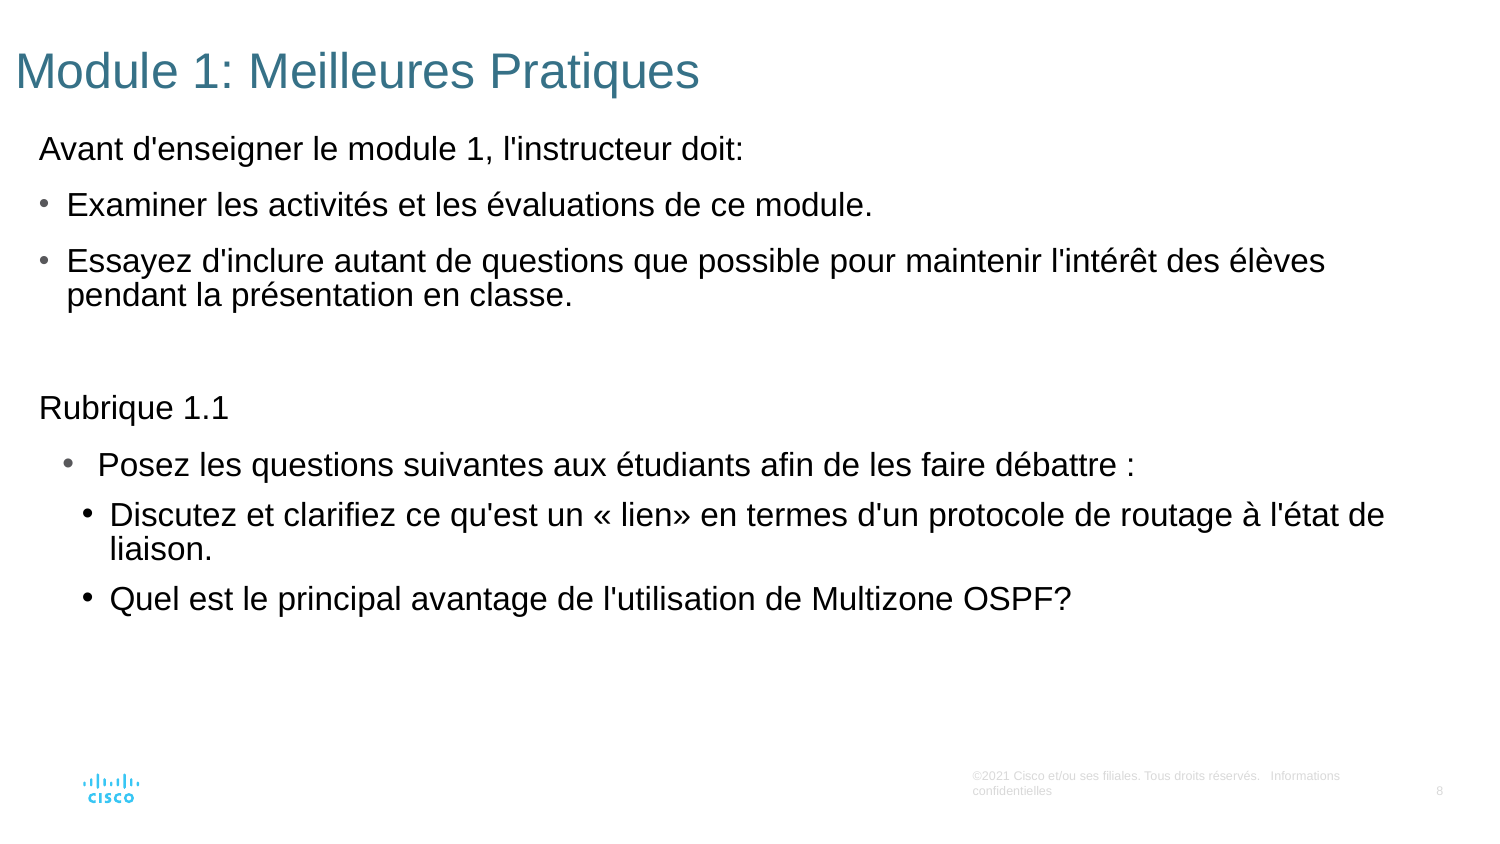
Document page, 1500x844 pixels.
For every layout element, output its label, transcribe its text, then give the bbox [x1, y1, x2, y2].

title Module 1: Meilleures Pratiques [0, 6, 1500, 131]
list Avant d'enseigner le module 1, l'instructeur doit: Examiner les activités et les évaluations de ce module. Essayez d'inclure autant de questions que possible pour maintenir l'intérêt des élèves pendant la présentation en classe. Rubrique 1.1 Posez les questions suivantes aux étudiants afin de les faire débattre : Discutez et clarifiez ce qu'est un « lien» en termes d'un protocole de routage à l'état de liaison. Quel est le principal avantage de l'utilisation de Multizone OSPF? [23, 125, 1477, 808]
